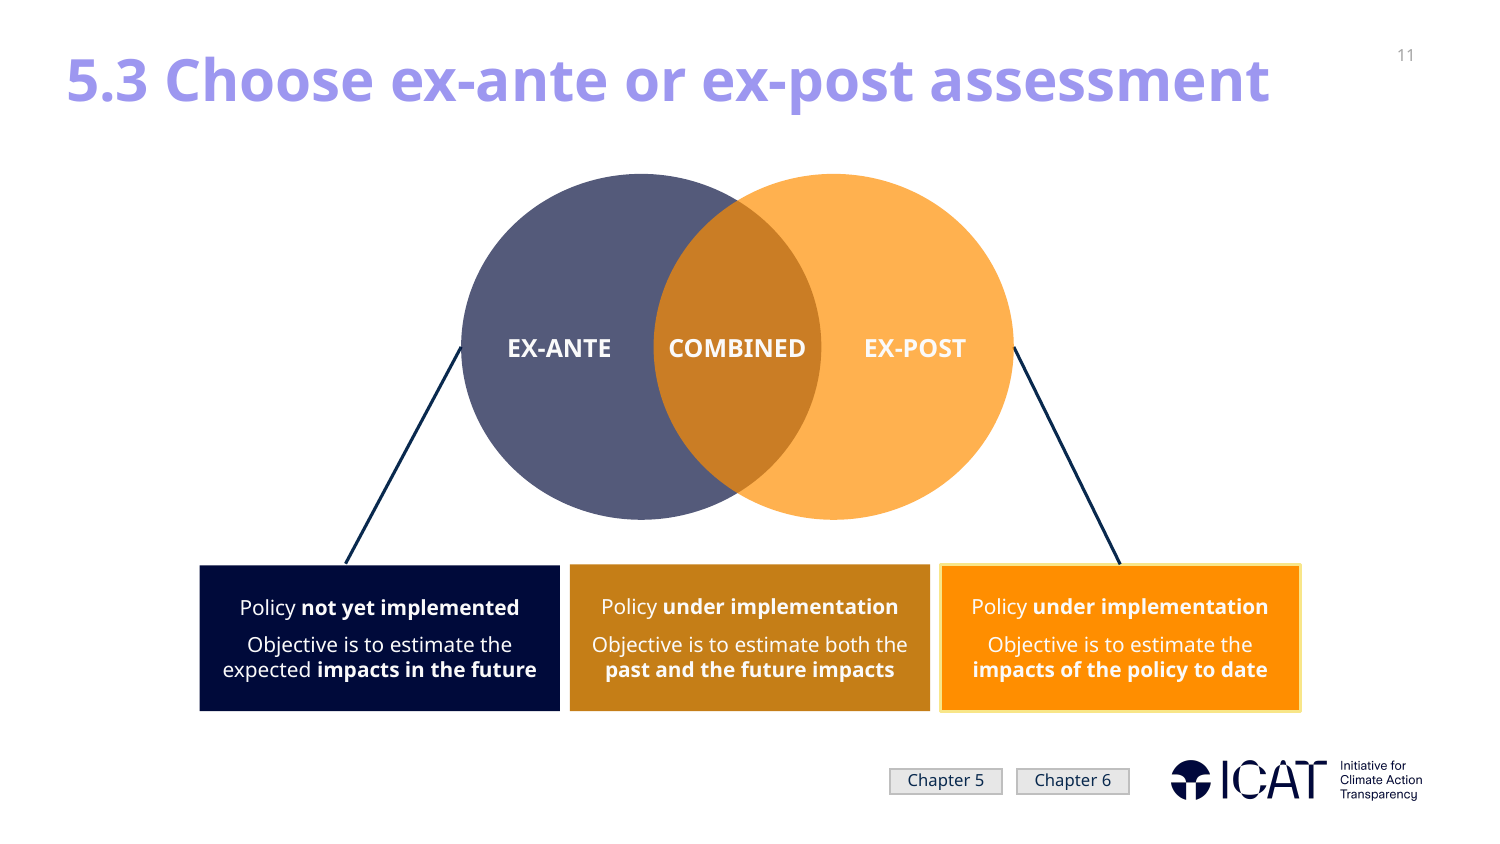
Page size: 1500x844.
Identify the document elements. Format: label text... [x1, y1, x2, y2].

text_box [345, 346, 462, 564]
text_box [465, 386, 737, 520]
text_box [1018, 769, 1131, 795]
text_box EX-POST [836, 325, 1014, 386]
text_box [655, 173, 1013, 325]
text_box [658, 386, 1008, 520]
picture [1171, 724, 1459, 835]
text_box Policy under implementation Objective is to estimate the impacts of the policy to date [940, 564, 1301, 712]
title 5.3 Choose ex-ante or ex-post assessment [51, 35, 1449, 130]
text_box EX-ANTE [461, 325, 639, 386]
text_box COMBINED [639, 325, 836, 386]
text_box [890, 769, 1002, 795]
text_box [1013, 346, 1121, 565]
text_box Policy not yet implemented Objective is to estimate the expected impacts in the future [199, 565, 560, 712]
text_box [462, 173, 737, 325]
text_box Policy under implementation Objective is to estimate both the past and the future impacts [569, 564, 931, 712]
